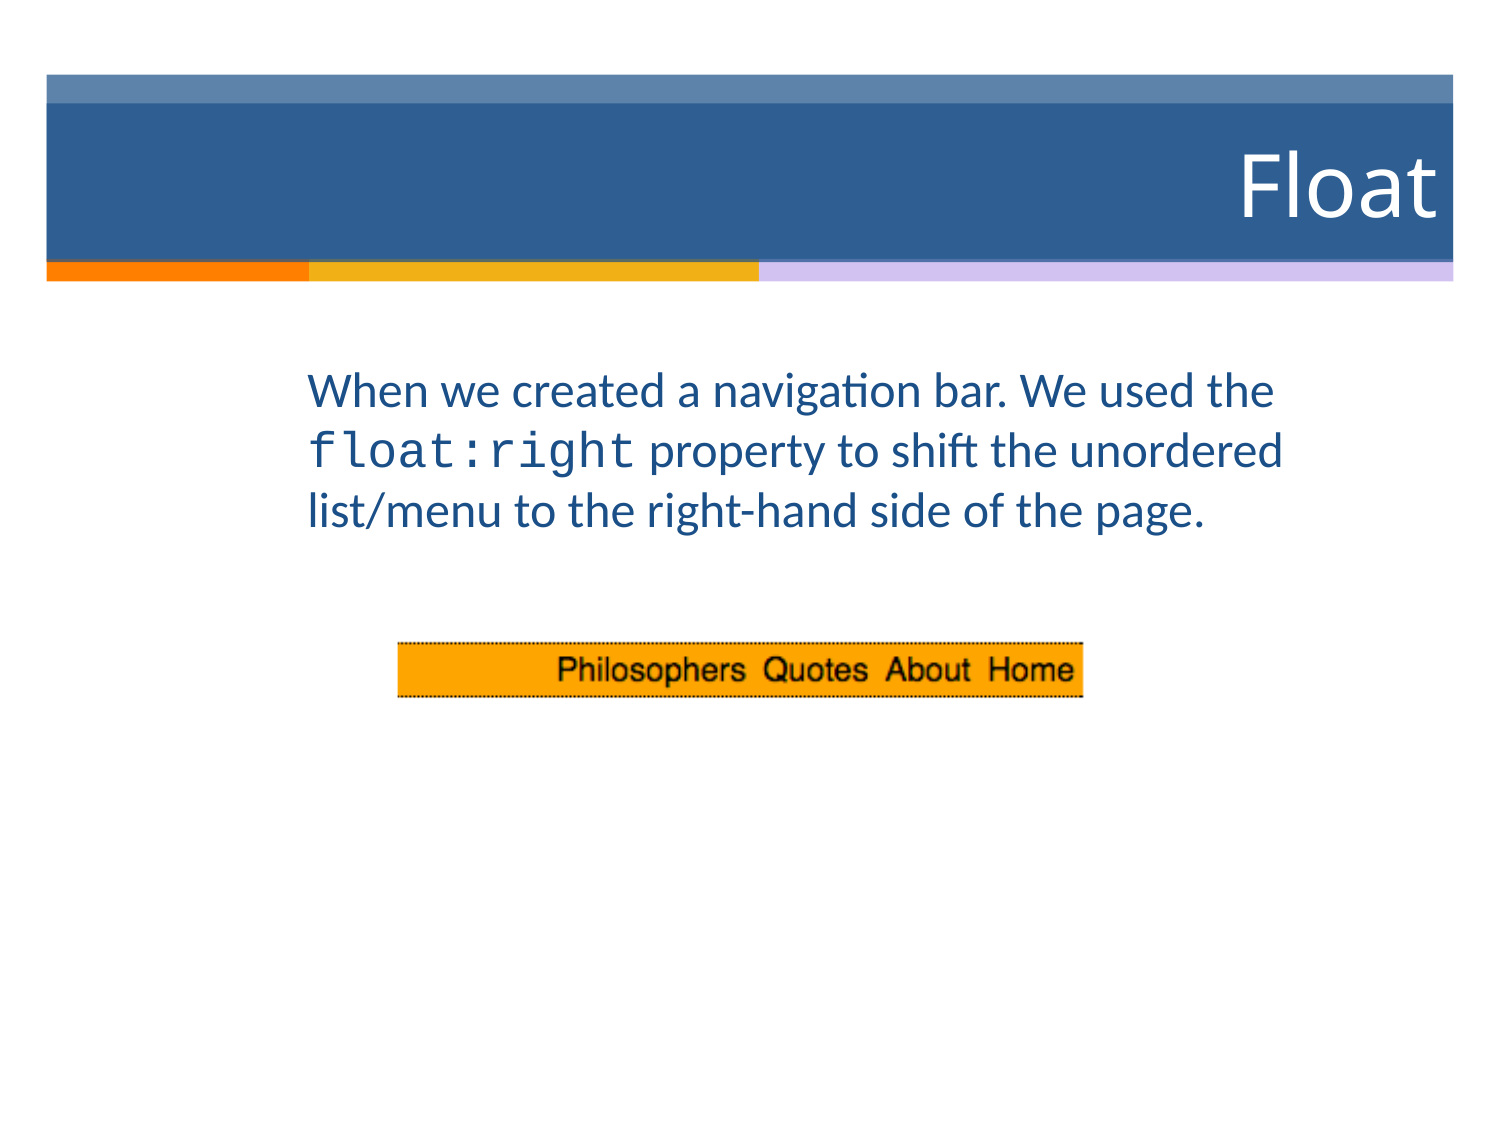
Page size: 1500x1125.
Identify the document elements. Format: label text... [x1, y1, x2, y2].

title Float [46, 103, 1454, 263]
picture [397, 612, 1098, 719]
list When we created a navigation bar. We used the float:right property to shift the unordered list/menu to the right-hand side of the page. [292, 350, 1454, 1005]
